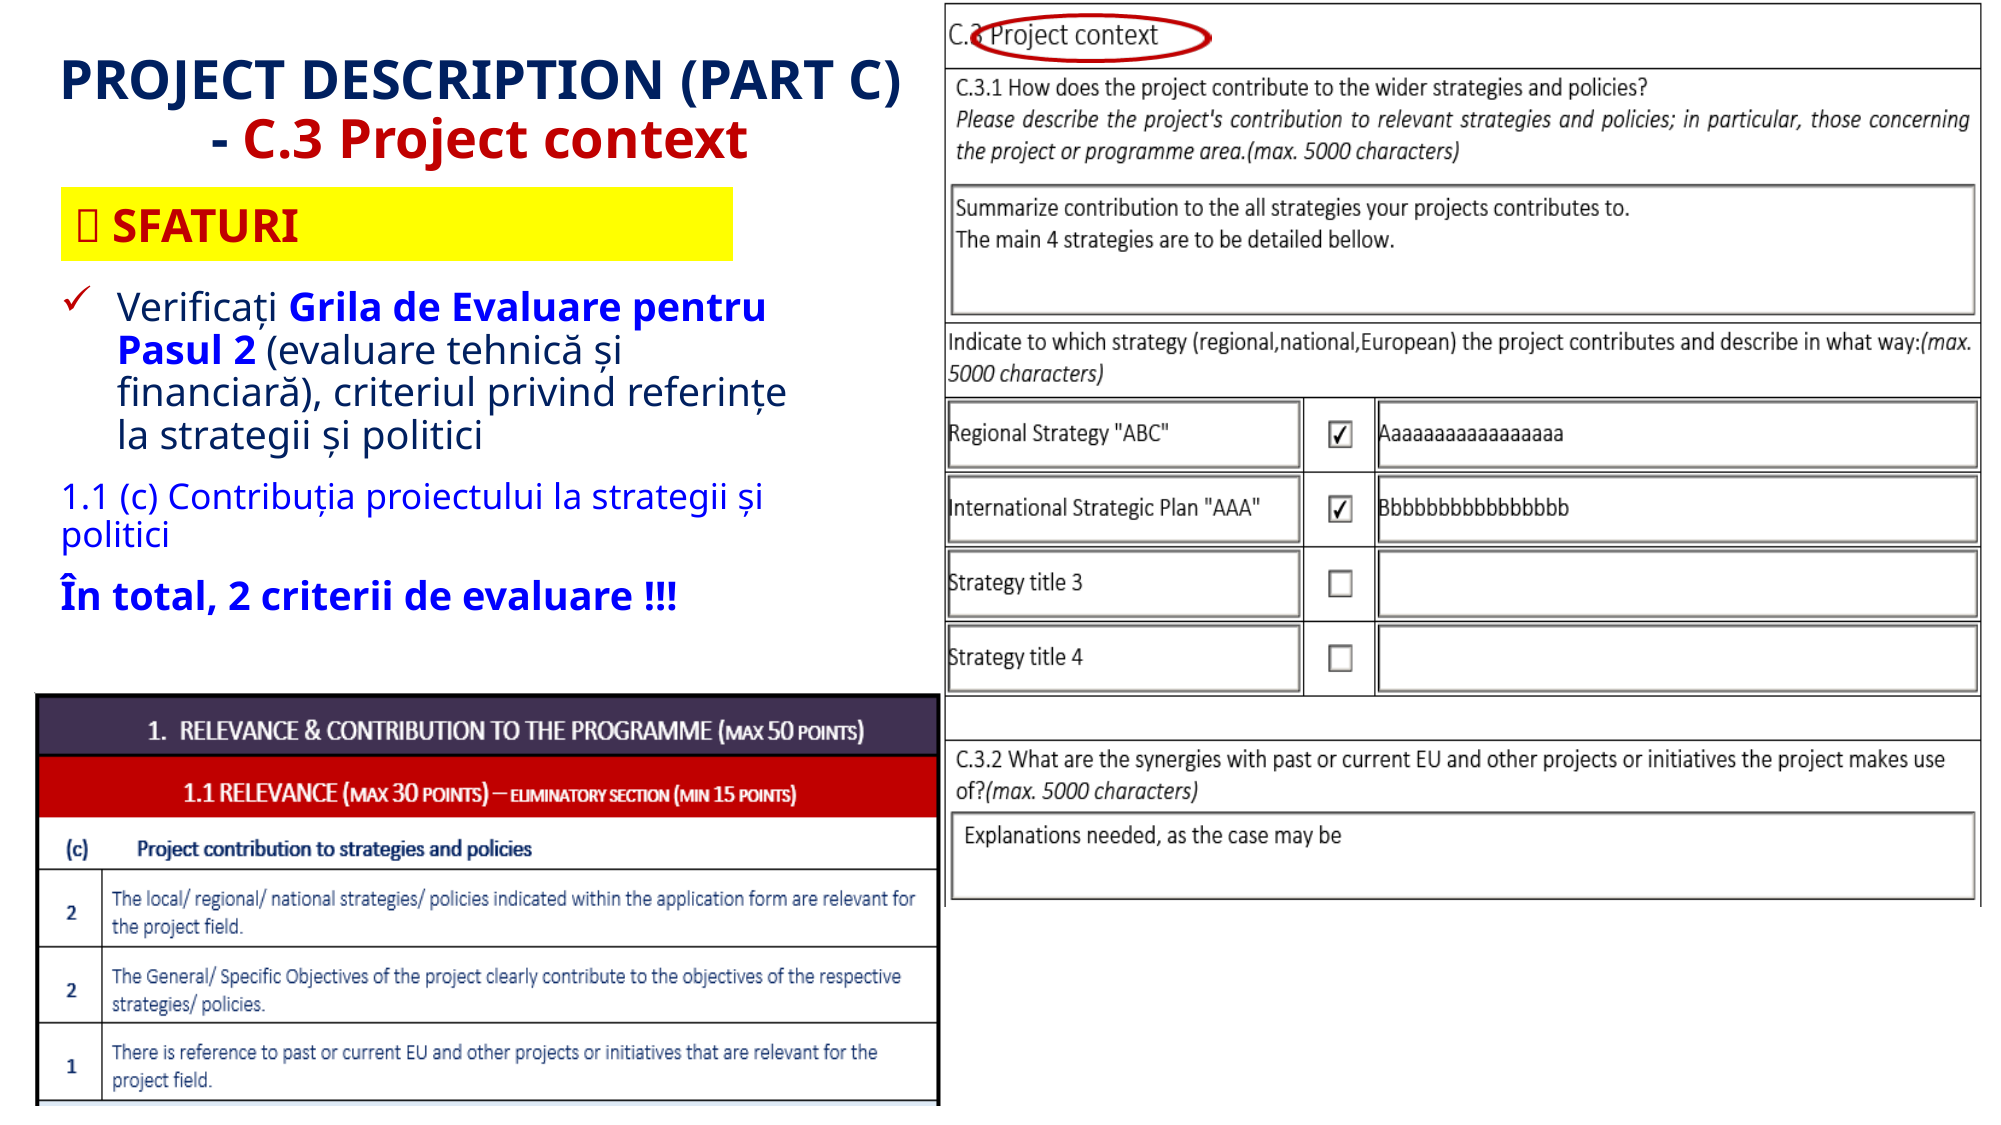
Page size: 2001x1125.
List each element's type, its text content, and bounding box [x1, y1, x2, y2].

title PROJECT DESCRIPTION (PART C) - C.3 Project context [34, 13, 927, 178]
picture [34, 0, 1990, 1106]
subtitle Verificați Grila de Evaluare pentru Pasul 2 (evaluare tehnică și financiară), criteriul privind referințe la strategii și politici 1.1 (c) Contribuția proiectului la strategii și politici În total, 2 criterii de evaluare !!! [45, 263, 818, 643]
table_header  SFATURI [61, 187, 733, 261]
